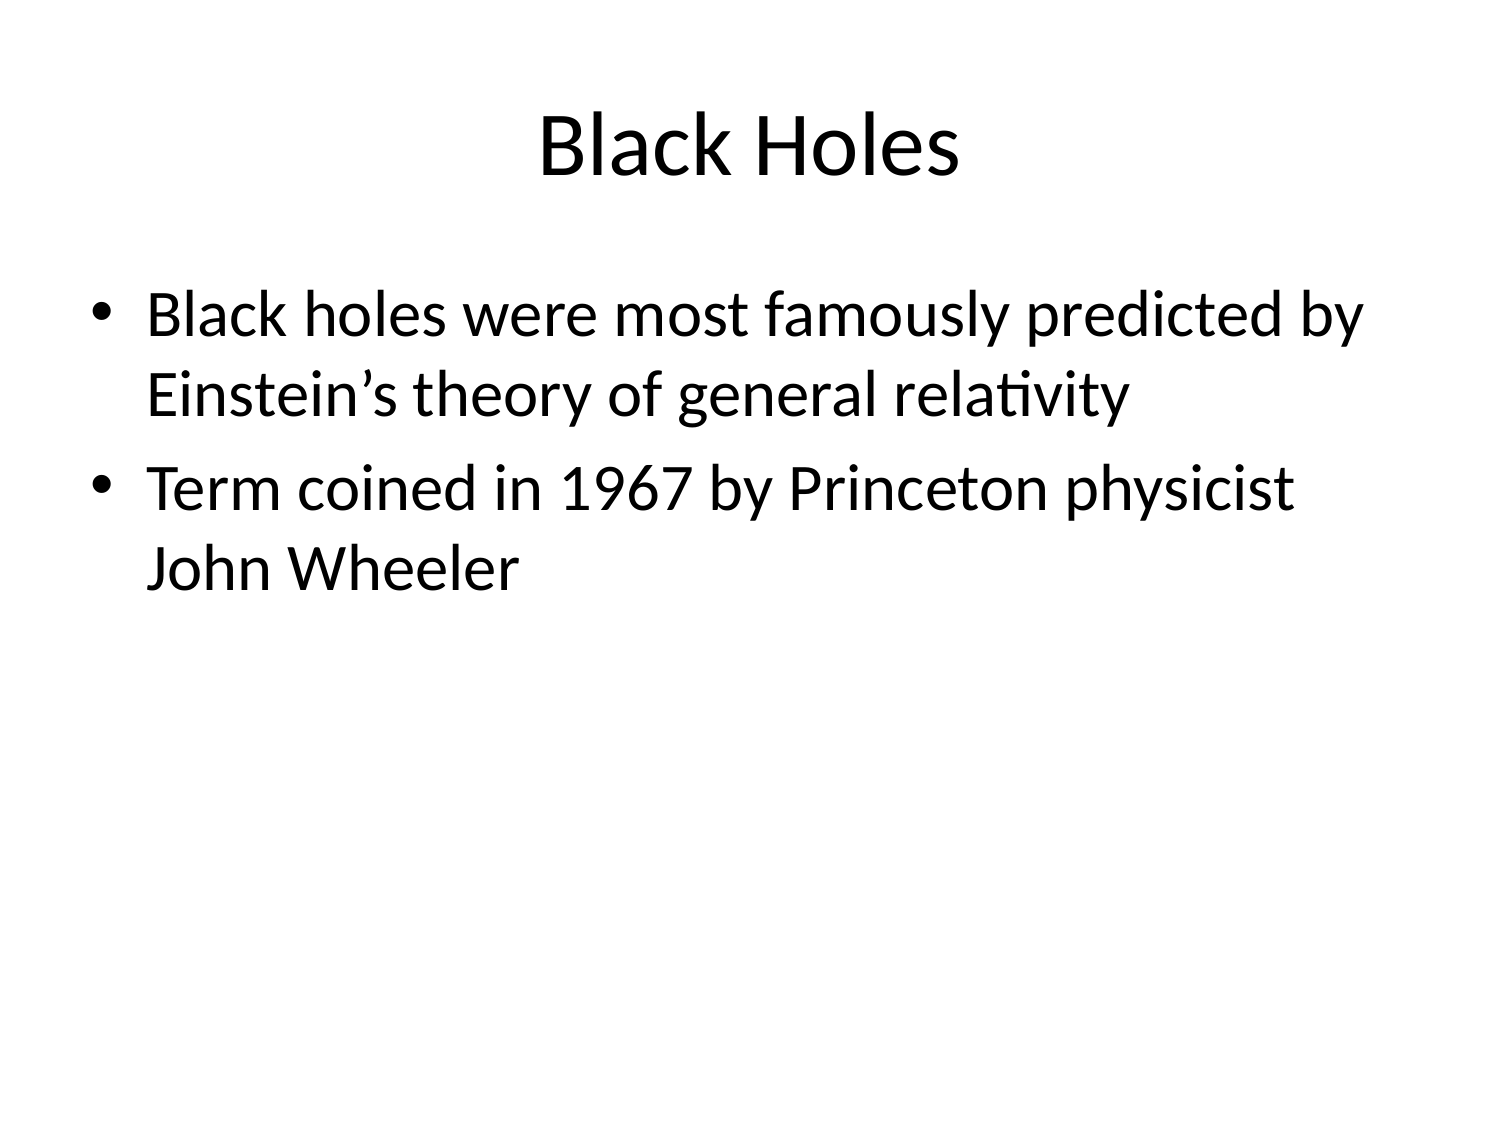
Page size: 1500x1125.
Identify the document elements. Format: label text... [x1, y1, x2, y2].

list Black holes were most famously predicted by Einstein’s theory of general relativity Term coined in 1967 by Princeton physicist John Wheeler [75, 262, 1425, 1005]
title Black Holes [75, 45, 1425, 233]
